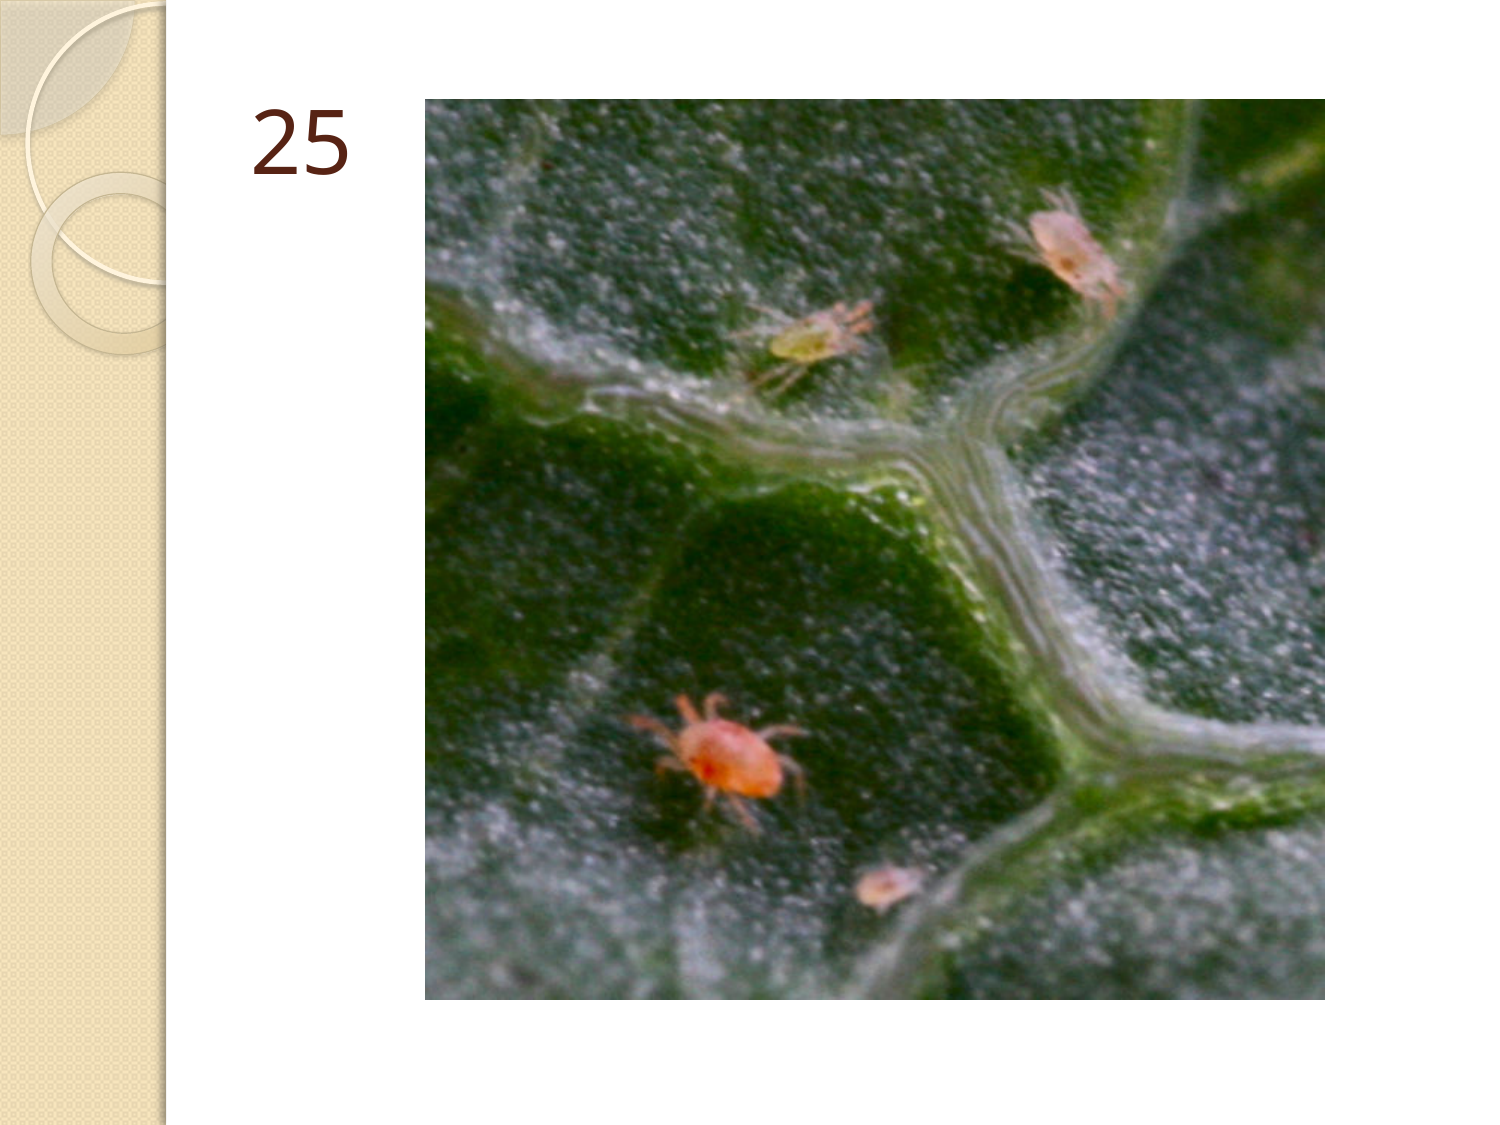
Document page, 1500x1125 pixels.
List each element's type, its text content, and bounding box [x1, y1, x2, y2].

picture [424, 99, 1326, 1001]
title 25 [235, 45, 1466, 233]
